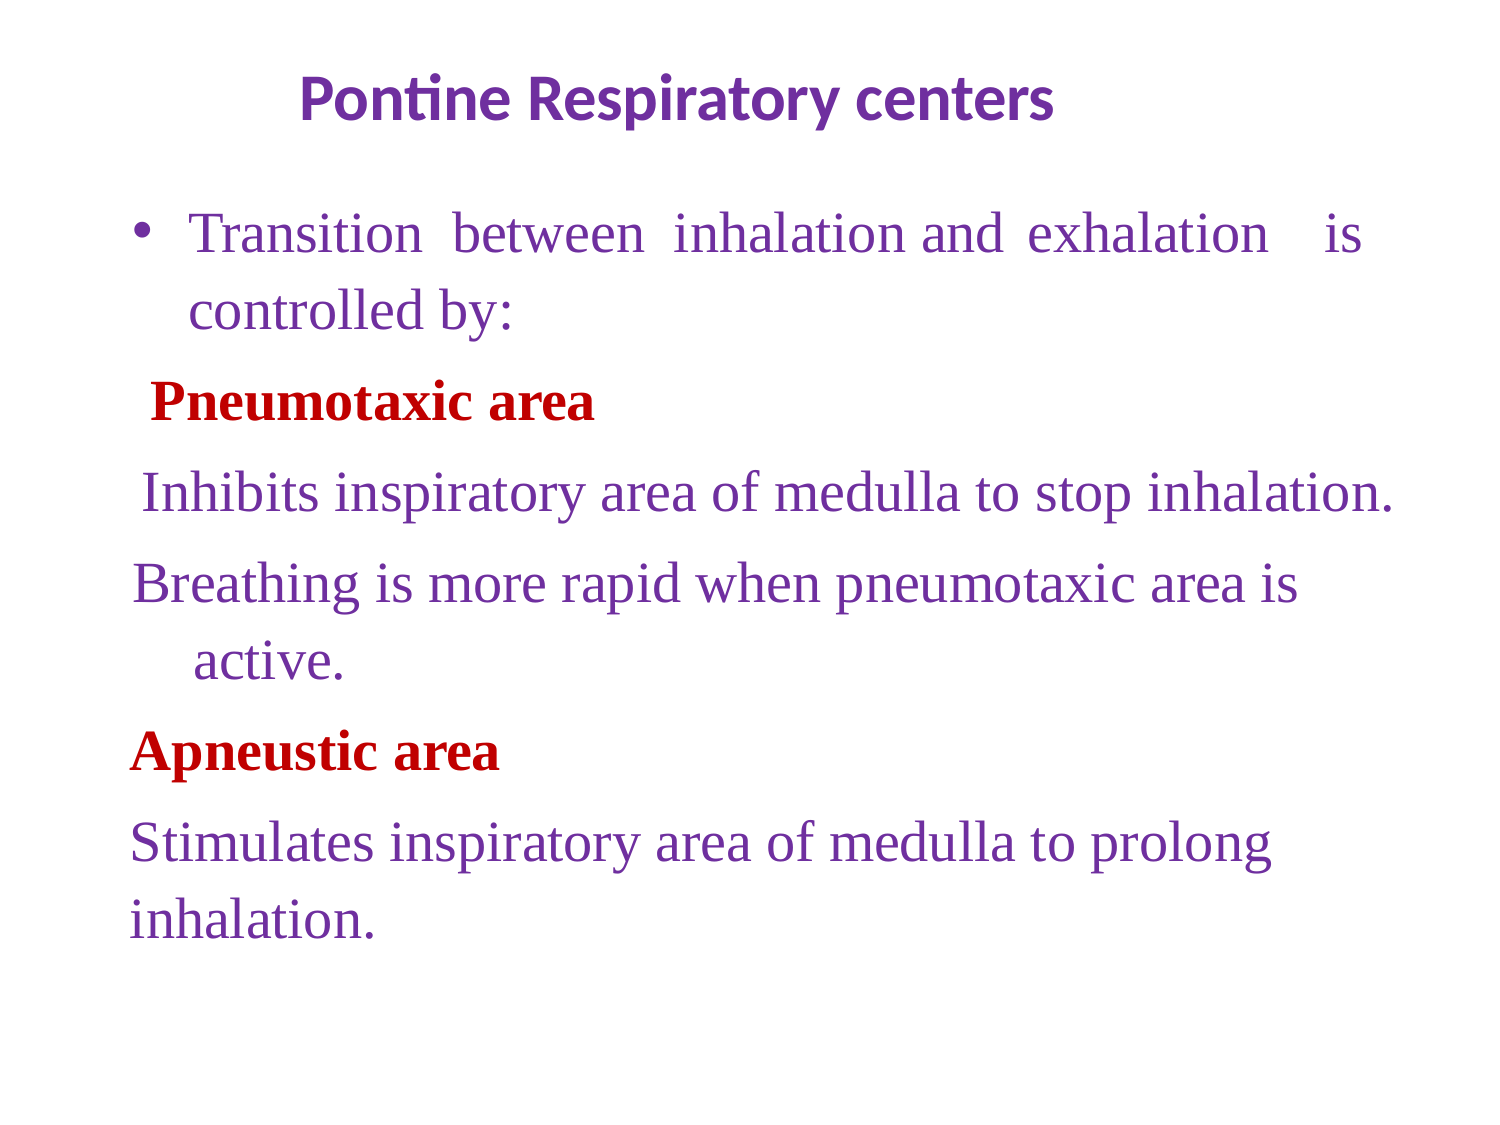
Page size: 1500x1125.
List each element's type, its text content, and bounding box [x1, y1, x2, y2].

title Pontine Respiratory centers [168, 53, 1332, 194]
text_box Transition between inhalation and exhalation is controlled by: Pneumotaxic area Inhibits inspiratory area of medulla to stop inhalation. Breathing is more rapid when pneumotaxic area is active. Apneustic area Stimulates inspiratory area of medulla to prolong inhalation. [130, 194, 1400, 951]
